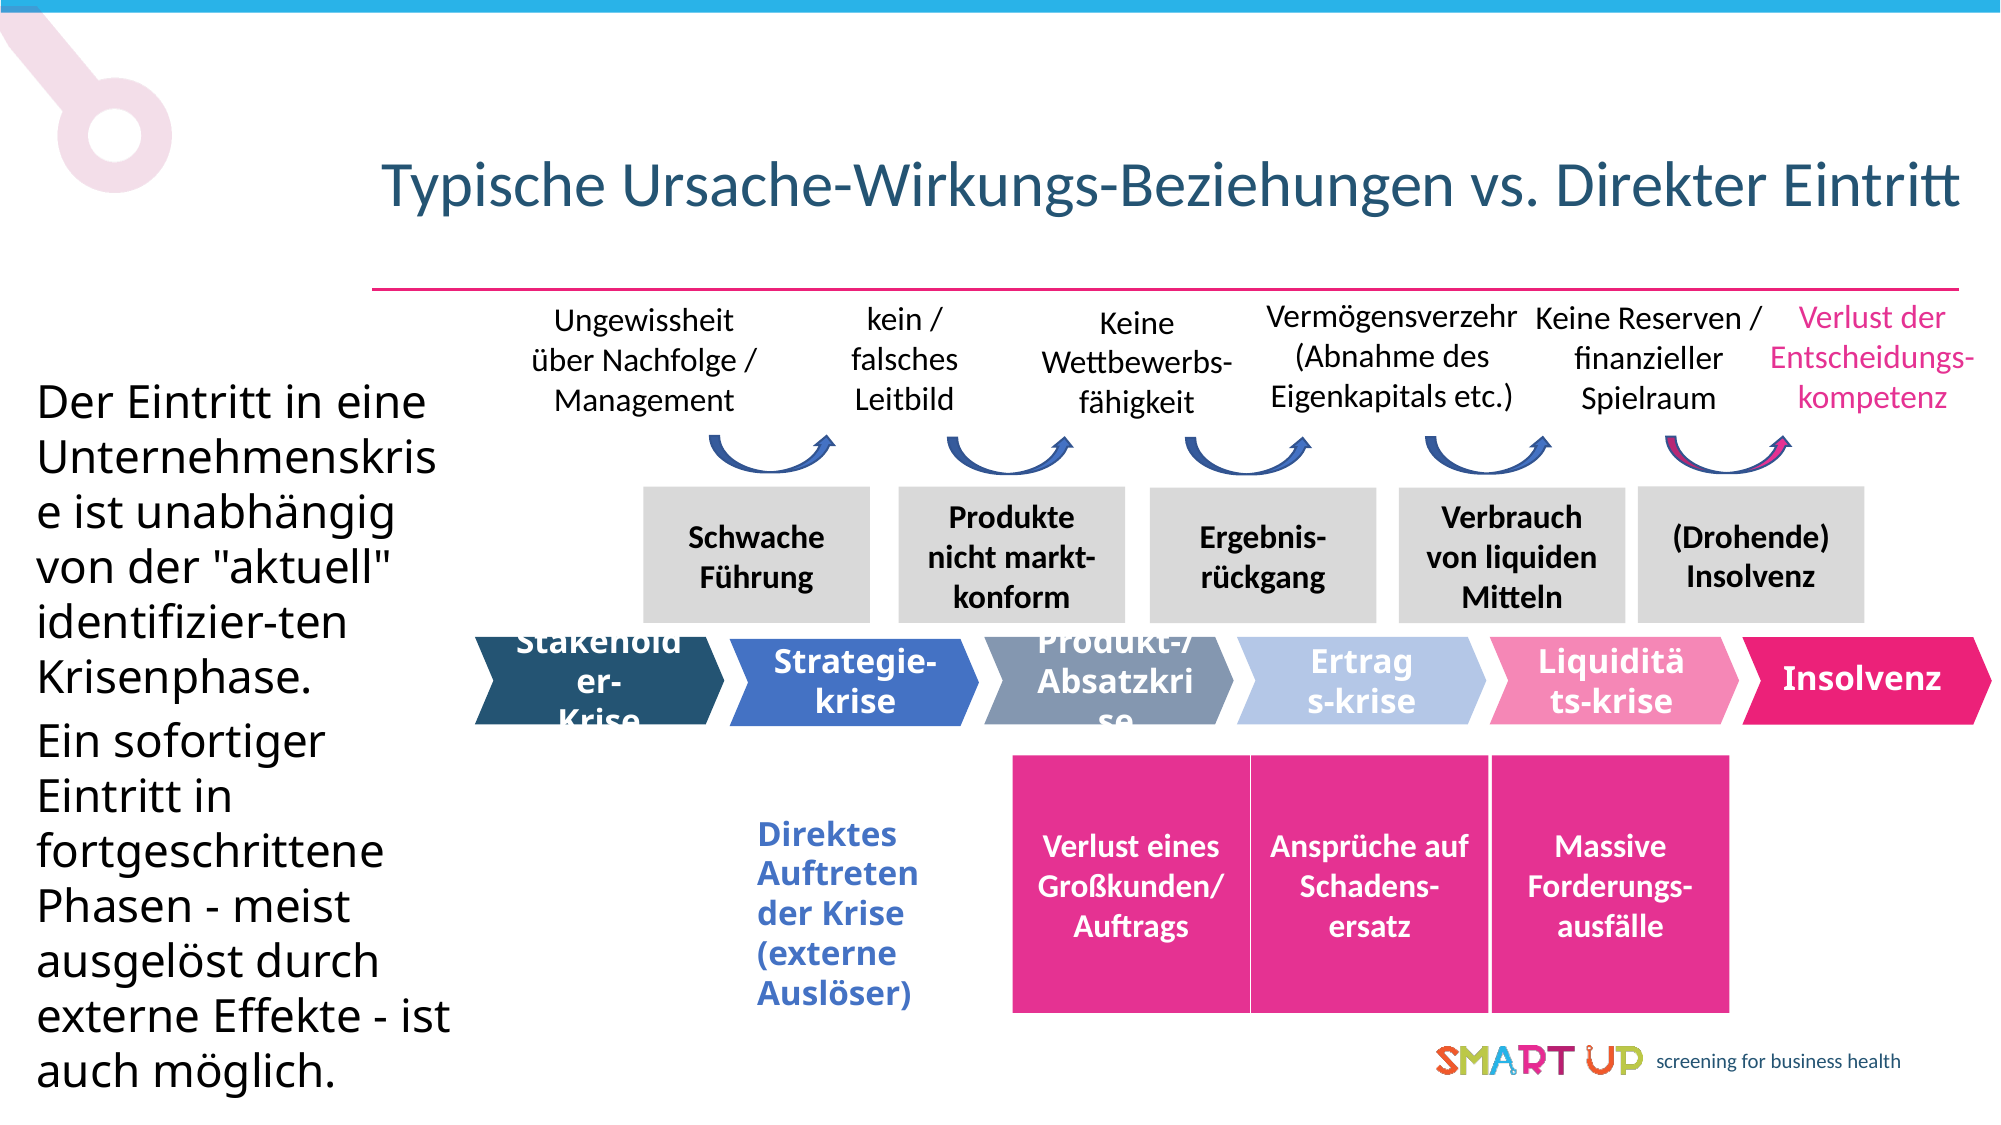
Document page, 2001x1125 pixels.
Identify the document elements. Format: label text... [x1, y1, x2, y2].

text_box Keine Wettbewerbs-fähigkeit [1010, 293, 1264, 428]
text_box kein / falsches Leitbild [804, 289, 1006, 425]
text_box Vermögensverzehr (Abnahme des Eigenkapitals etc.) [1238, 287, 1546, 422]
text_box [1184, 436, 1313, 476]
text_box [1665, 435, 1793, 475]
text_box [946, 436, 1075, 476]
picture [1436, 1045, 1643, 1078]
text_box Produkte nicht markt-konform [898, 486, 1126, 623]
text_box Massive Forderungs-ausfälle [1491, 755, 1730, 1013]
list Typische Ursache-Wirkungs-Beziehungen vs. Direkter Eintritt [366, 143, 1988, 258]
text_box Keine Reserven / finanzieller Spielraum [1509, 288, 1789, 424]
text_box (Drohende) Insolvenz [1637, 486, 1865, 623]
text_box Ergebnis-rückgang [1149, 487, 1377, 624]
text_box [1424, 435, 1553, 475]
text_box Schwache Führung [643, 486, 870, 623]
text_box Verbrauch von liquiden Mitteln [1398, 487, 1626, 624]
text_box Direktes Auftreten der Krise (externe Auslöser) [742, 805, 1075, 1020]
picture [0, 6, 224, 218]
text_box Der Eintritt in eine Unternehmenskrise ist unabhängig von der "aktuell" identifizier-ten Krisenphase. Ein sofortiger Eintritt in fortgeschrittene Phasen - meist ausgelöst durch externe Effekte - ist auch möglich. [22, 366, 466, 1104]
text_box Verlust der Entscheidungs-kompetenz [1733, 287, 2000, 423]
text_box Ungewissheit über Nachfolge / Management [504, 290, 785, 425]
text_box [474, 631, 1992, 728]
text_box [708, 434, 837, 474]
text_box Ansprüche auf Schadens-ersatz [1251, 755, 1489, 1013]
text_box Verlust eines Großkunden/ Auftrags [1012, 755, 1250, 1013]
